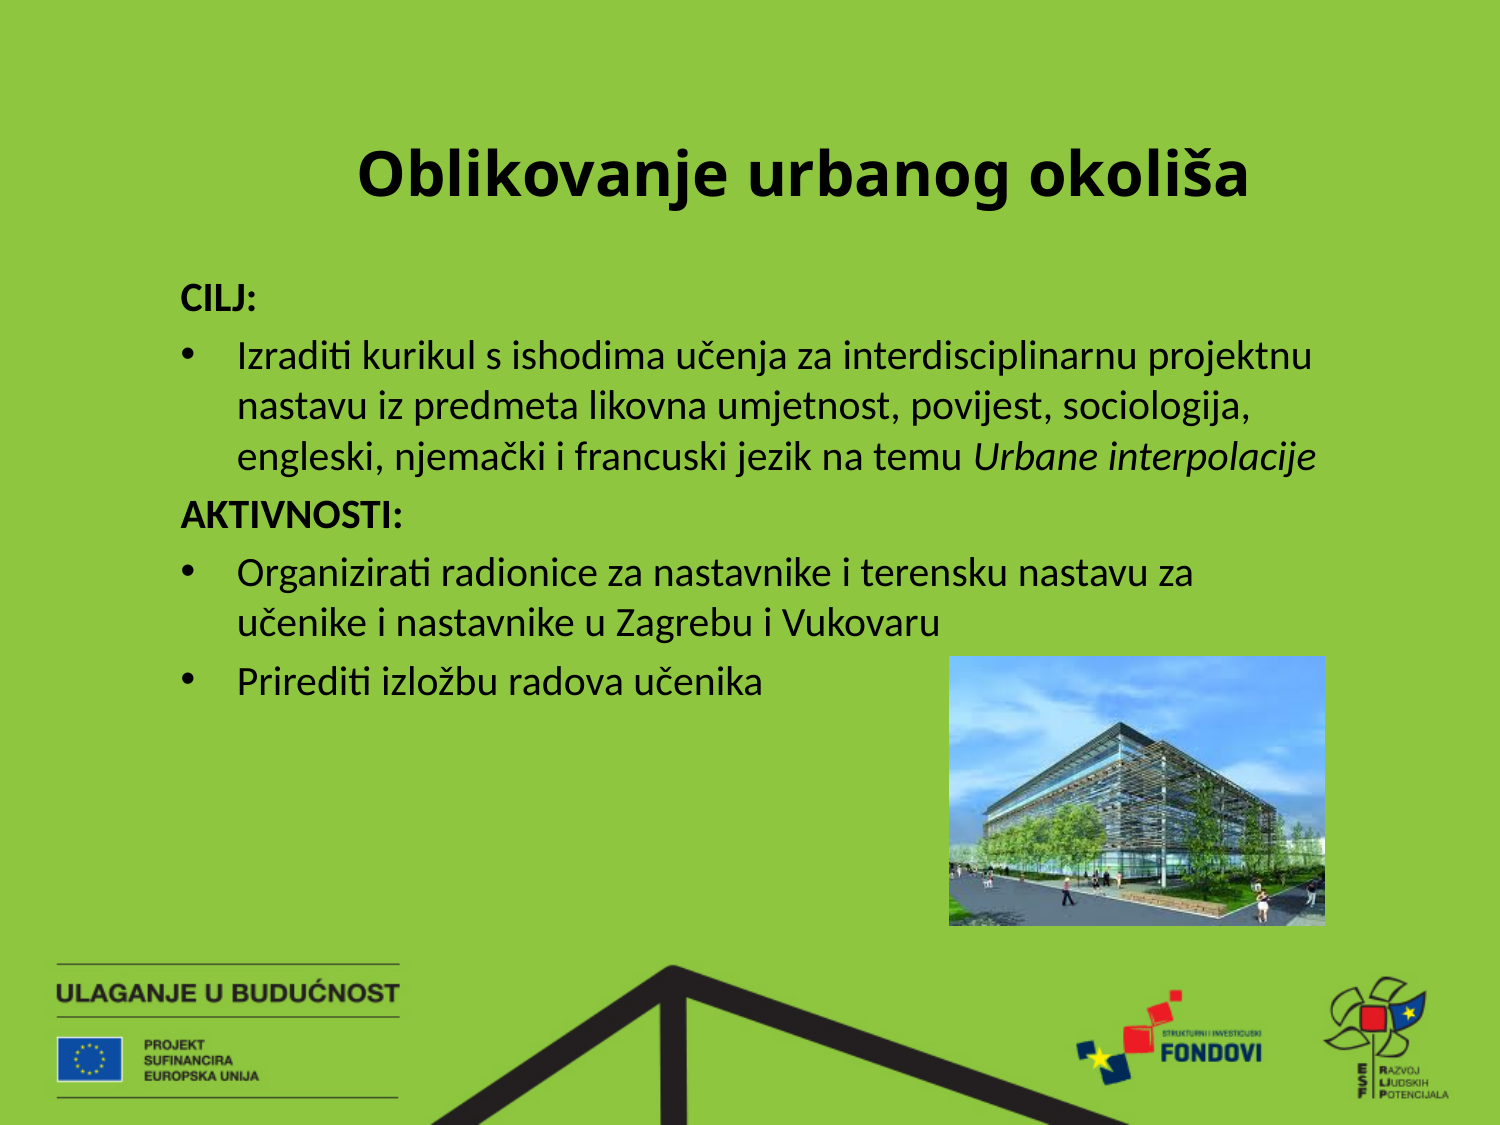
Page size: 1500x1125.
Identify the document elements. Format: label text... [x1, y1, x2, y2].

picture [0, 0, 1500, 1125]
text_box Oblikovanje urbanog okoliša [159, 95, 1449, 248]
list CILJ: Izraditi kurikul s ishodima učenja za interdisciplinarnu projektnu nastavu iz predmeta likovna umjetnost, povijest, sociologija, engleski, njemački i francuski jezik na temu Urbane interpolacije AKTIVNOSTI: Organizirati radionice za nastavnike i terensku nastavu za učenike i nastavnike u Zagrebu i Vukovaru Prirediti izložbu radova učenika [165, 262, 1334, 927]
